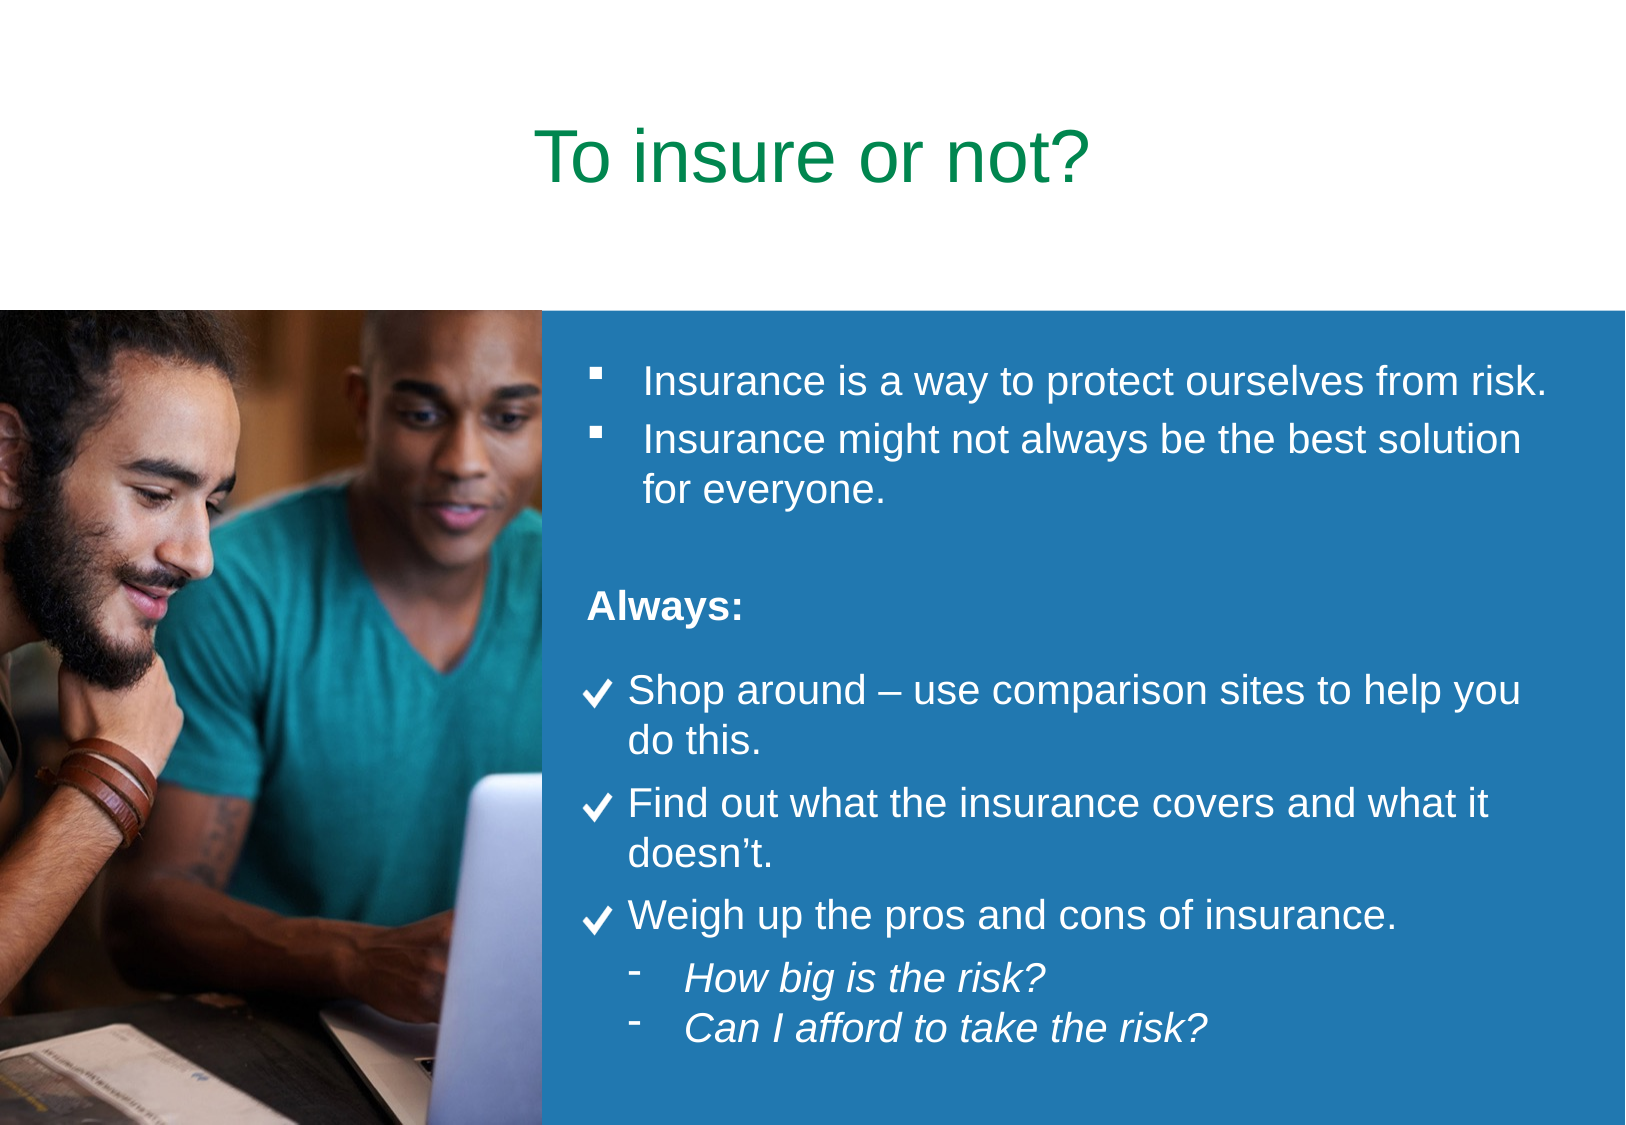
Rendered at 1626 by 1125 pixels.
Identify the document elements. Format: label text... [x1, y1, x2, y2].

text_box Insurance is a way to protect ourselves from risk. Insurance might not always be the best solution for everyone. Always: [571, 346, 1585, 653]
picture [581, 678, 614, 709]
text_box [542, 309, 1625, 1125]
text_box Shop around – use comparison sites to help you do this. Find out what the insurance covers and what it doesn’t. Weigh up the pros and cons of insurance. How big is the risk? Can I afford to take the risk? [612, 655, 1580, 1059]
picture [0, 310, 542, 1125]
title To insure or not? [0, 118, 1625, 221]
picture [581, 792, 614, 824]
picture [581, 905, 614, 937]
